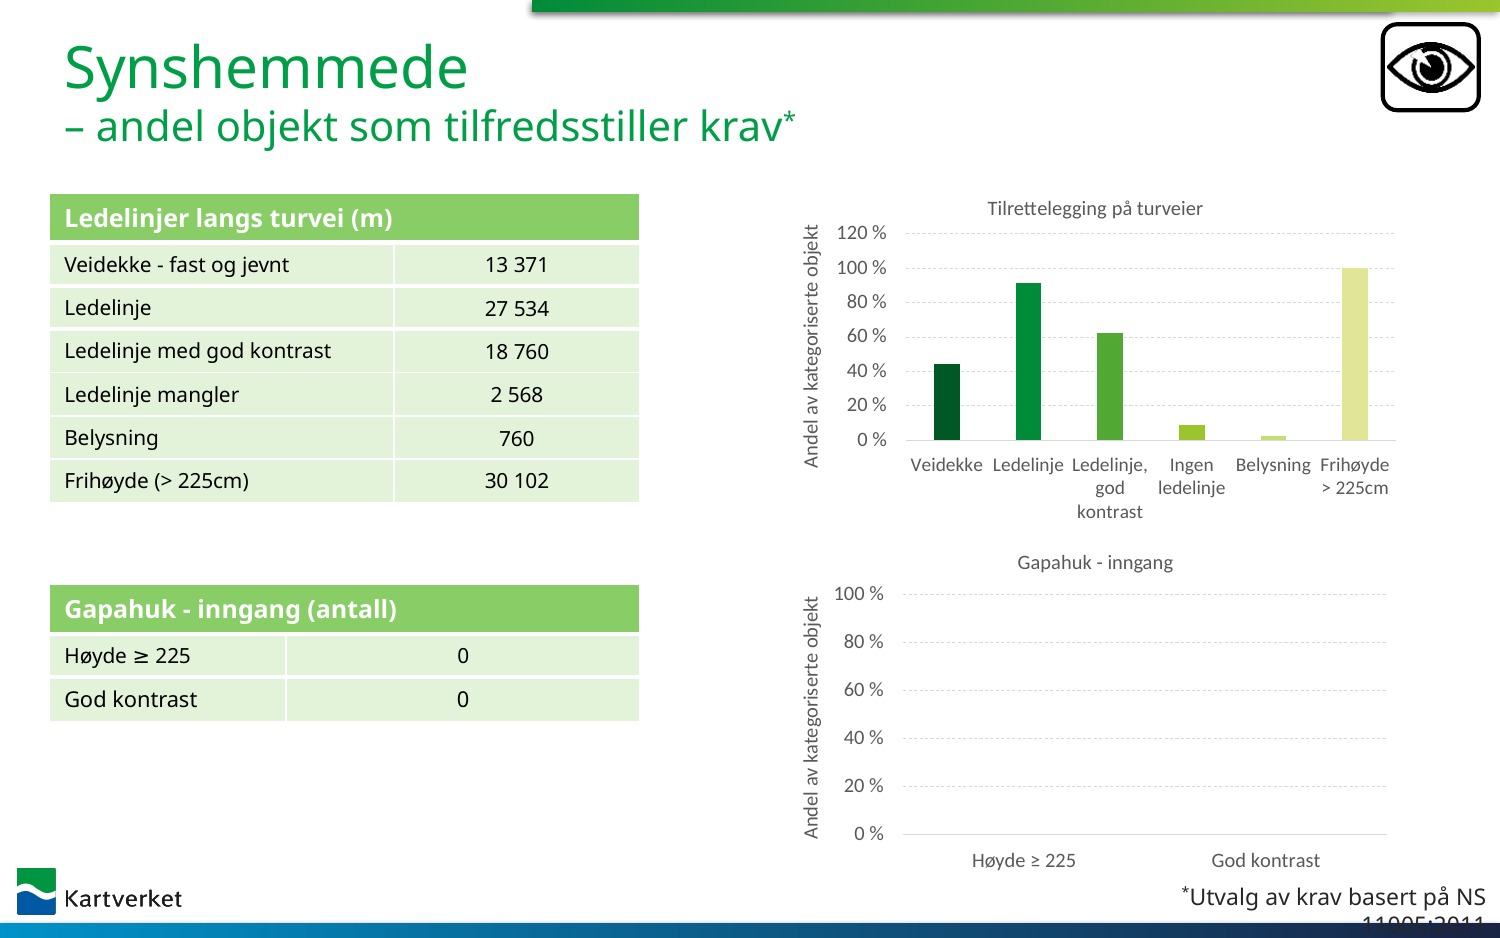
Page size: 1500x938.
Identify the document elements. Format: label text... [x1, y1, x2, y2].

picture [791, 541, 1400, 880]
table_header Gapahuk - inngang (antall) [50, 585, 639, 632]
table_cell 760 [395, 417, 639, 458]
table_cell Ledelinje med god kontrast [50, 331, 393, 372]
table_cell Høyde ≥ 225 [50, 636, 285, 675]
table_cell Veidekke - fast og jevnt [50, 245, 393, 284]
table_cell 13 371 [395, 245, 639, 284]
table_cell 2 568 [395, 373, 639, 415]
table_cell Ledelinje mangler [50, 373, 393, 415]
table_cell Ledelinje [50, 288, 393, 327]
table_cell Belysning [50, 417, 393, 458]
picture [791, 187, 1400, 526]
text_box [1382, 24, 1480, 111]
table_cell 27 534 [395, 288, 639, 327]
table_cell God kontrast [50, 679, 285, 721]
table_header Ledelinjer langs turvei (m) [50, 194, 639, 240]
table_cell 0 [287, 636, 639, 675]
table_cell 18 760 [395, 331, 639, 372]
text_box Synshemmede – andel objekt som tilfredsstiller krav* [49, 24, 1431, 158]
table_cell 30 102 [395, 460, 639, 502]
table_cell Frihøyde (> 225cm) [50, 460, 393, 502]
table_cell 0 [287, 679, 639, 721]
text_box *Utvalg av krav basert på NS 11005:2011 [1068, 873, 1500, 938]
